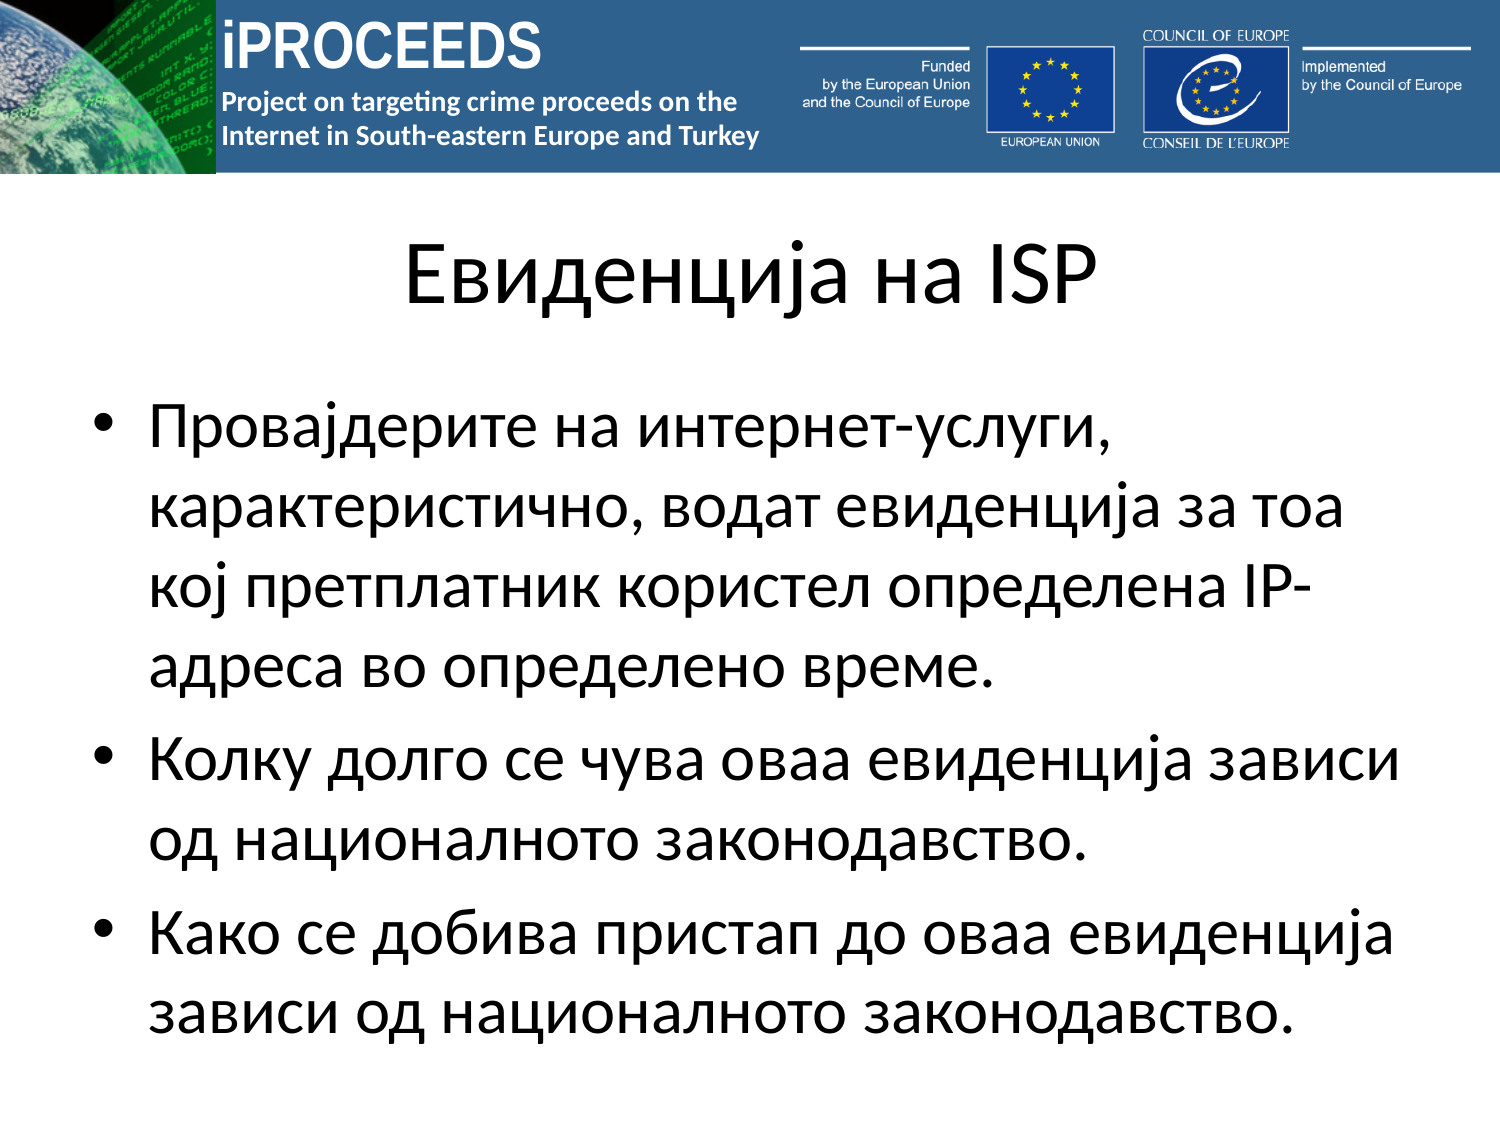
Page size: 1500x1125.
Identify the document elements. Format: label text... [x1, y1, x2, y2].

title Евиденција на ISP [76, 172, 1427, 361]
picture [0, 0, 216, 174]
picture [800, 30, 1471, 148]
list Провајдерите на интернет-услуги, карактеристично, водат евиденција за тоа кој претплатник користел определена IP-адреса во определено време. Колку долго се чува оваа евиденција зависи од националното законодавство. Како се добива пристап до оваа евиденција зависи од националното законодавство. [76, 373, 1427, 1017]
